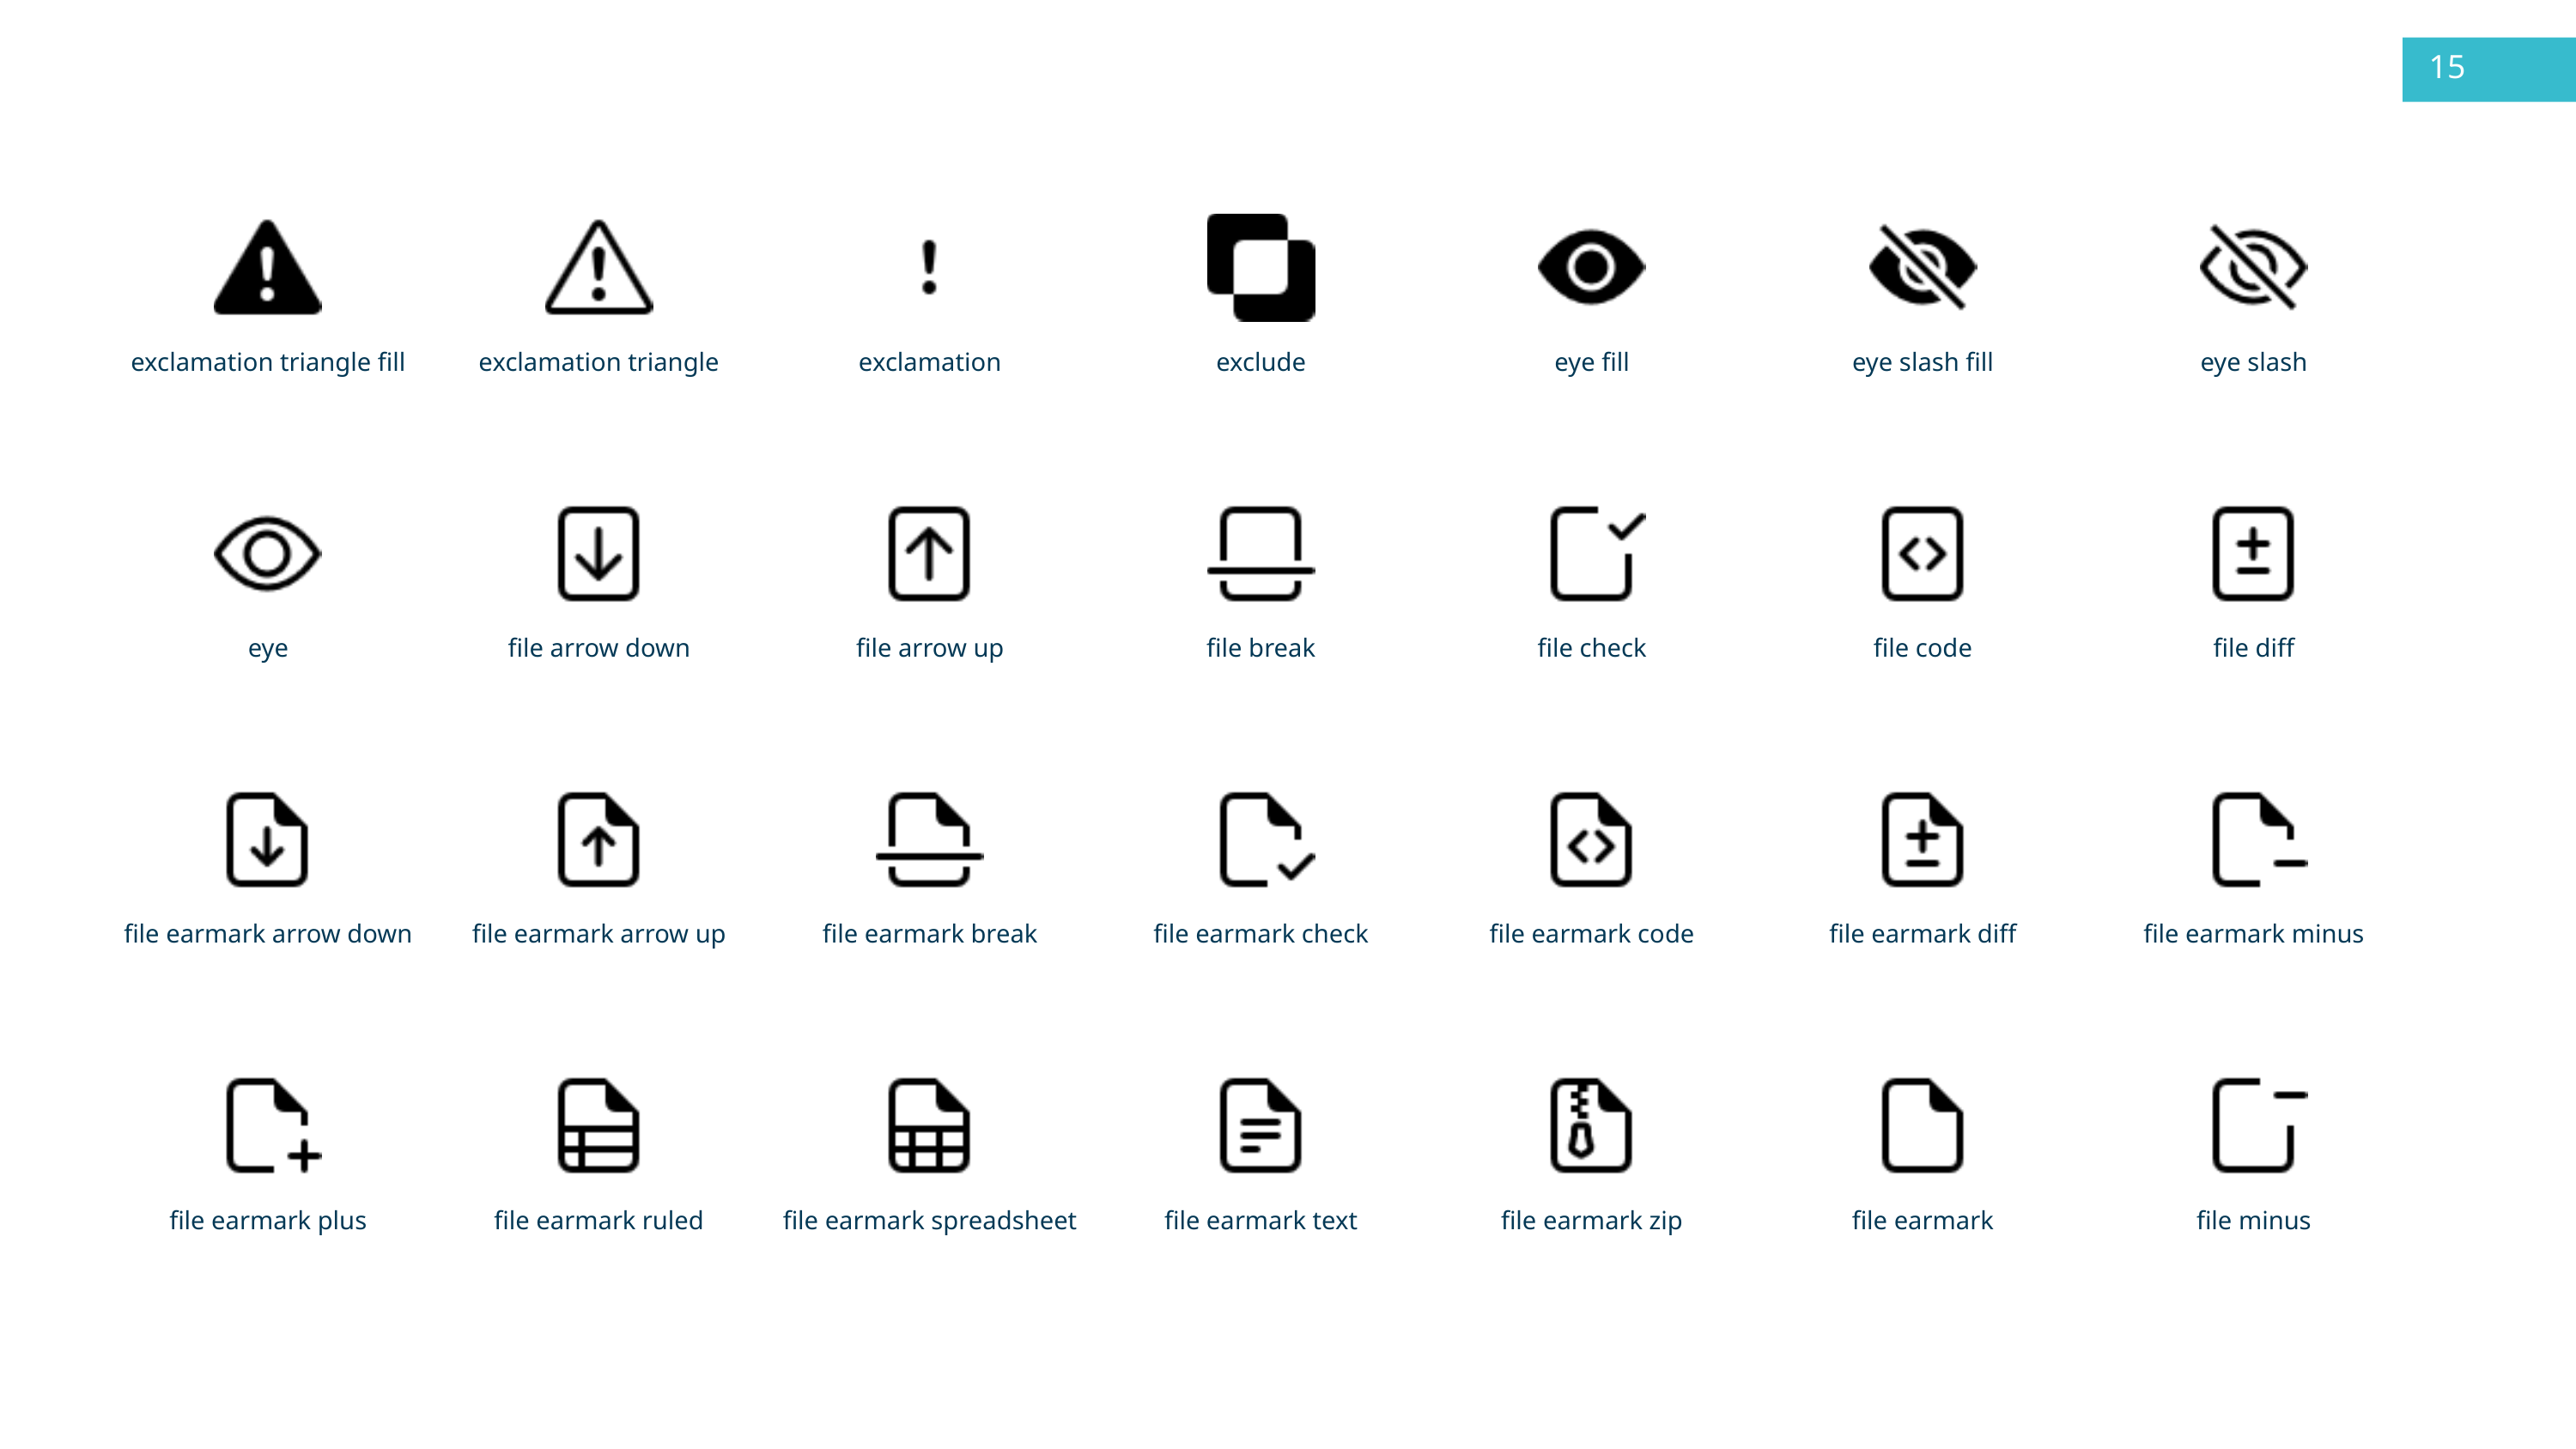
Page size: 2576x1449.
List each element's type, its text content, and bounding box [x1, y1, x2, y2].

picture [545, 786, 653, 894]
picture [545, 214, 653, 323]
picture [1868, 1072, 1978, 1181]
picture [214, 1072, 323, 1181]
text_box file check [1413, 626, 1744, 669]
picture [1538, 786, 1646, 894]
picture [2200, 786, 2308, 894]
slide_number 15 [2415, 35, 2502, 100]
picture [214, 786, 323, 894]
picture [545, 1072, 653, 1181]
picture [876, 786, 985, 894]
text_box eye [89, 626, 420, 669]
picture [1207, 214, 1315, 323]
text_box file arrow up [750, 626, 1082, 669]
picture [876, 1072, 985, 1181]
picture [1538, 500, 1646, 609]
picture [2200, 500, 2308, 609]
picture [2200, 1072, 2308, 1181]
text_box file earmark minus [2075, 912, 2433, 955]
text_box file earmark plus [89, 1197, 420, 1241]
text_box file minus [2075, 1197, 2433, 1241]
picture [545, 500, 653, 609]
text_box exclude [1082, 339, 1413, 383]
text_box eye slash [2075, 339, 2433, 383]
text_box exclamation triangle fill [89, 339, 420, 383]
picture [1538, 1072, 1646, 1181]
picture [214, 500, 323, 609]
picture [876, 500, 985, 609]
text_box file earmark check [1082, 912, 1413, 955]
text_box file break [1082, 626, 1413, 669]
text_box file earmark break [750, 912, 1082, 955]
picture [1868, 214, 1978, 323]
text_box file earmark text [1082, 1197, 1413, 1241]
picture [1207, 500, 1315, 609]
picture [876, 214, 985, 323]
picture [2200, 214, 2308, 323]
text_box eye fill [1413, 339, 1744, 383]
text_box file diff [2075, 626, 2433, 669]
picture [1868, 786, 1978, 894]
text_box file earmark arrow up [420, 912, 750, 955]
text_box file arrow down [420, 626, 750, 669]
text_box exclamation triangle [420, 339, 750, 383]
picture [1868, 500, 1978, 609]
picture [1207, 1072, 1315, 1181]
text_box file earmark ruled [420, 1197, 750, 1241]
picture [1538, 214, 1646, 323]
text_box eye slash fill [1744, 339, 2075, 383]
picture [1207, 786, 1315, 894]
text_box file earmark spreadsheet [750, 1197, 1082, 1241]
text_box file code [1744, 626, 2075, 669]
text_box file earmark zip [1413, 1197, 1744, 1241]
text_box exclamation [750, 339, 1082, 383]
text_box file earmark arrow down [89, 912, 420, 955]
text_box file earmark code [1413, 912, 1744, 955]
text_box file earmark [1744, 1197, 2075, 1241]
picture [214, 214, 323, 323]
text_box file earmark diff [1744, 912, 2075, 955]
